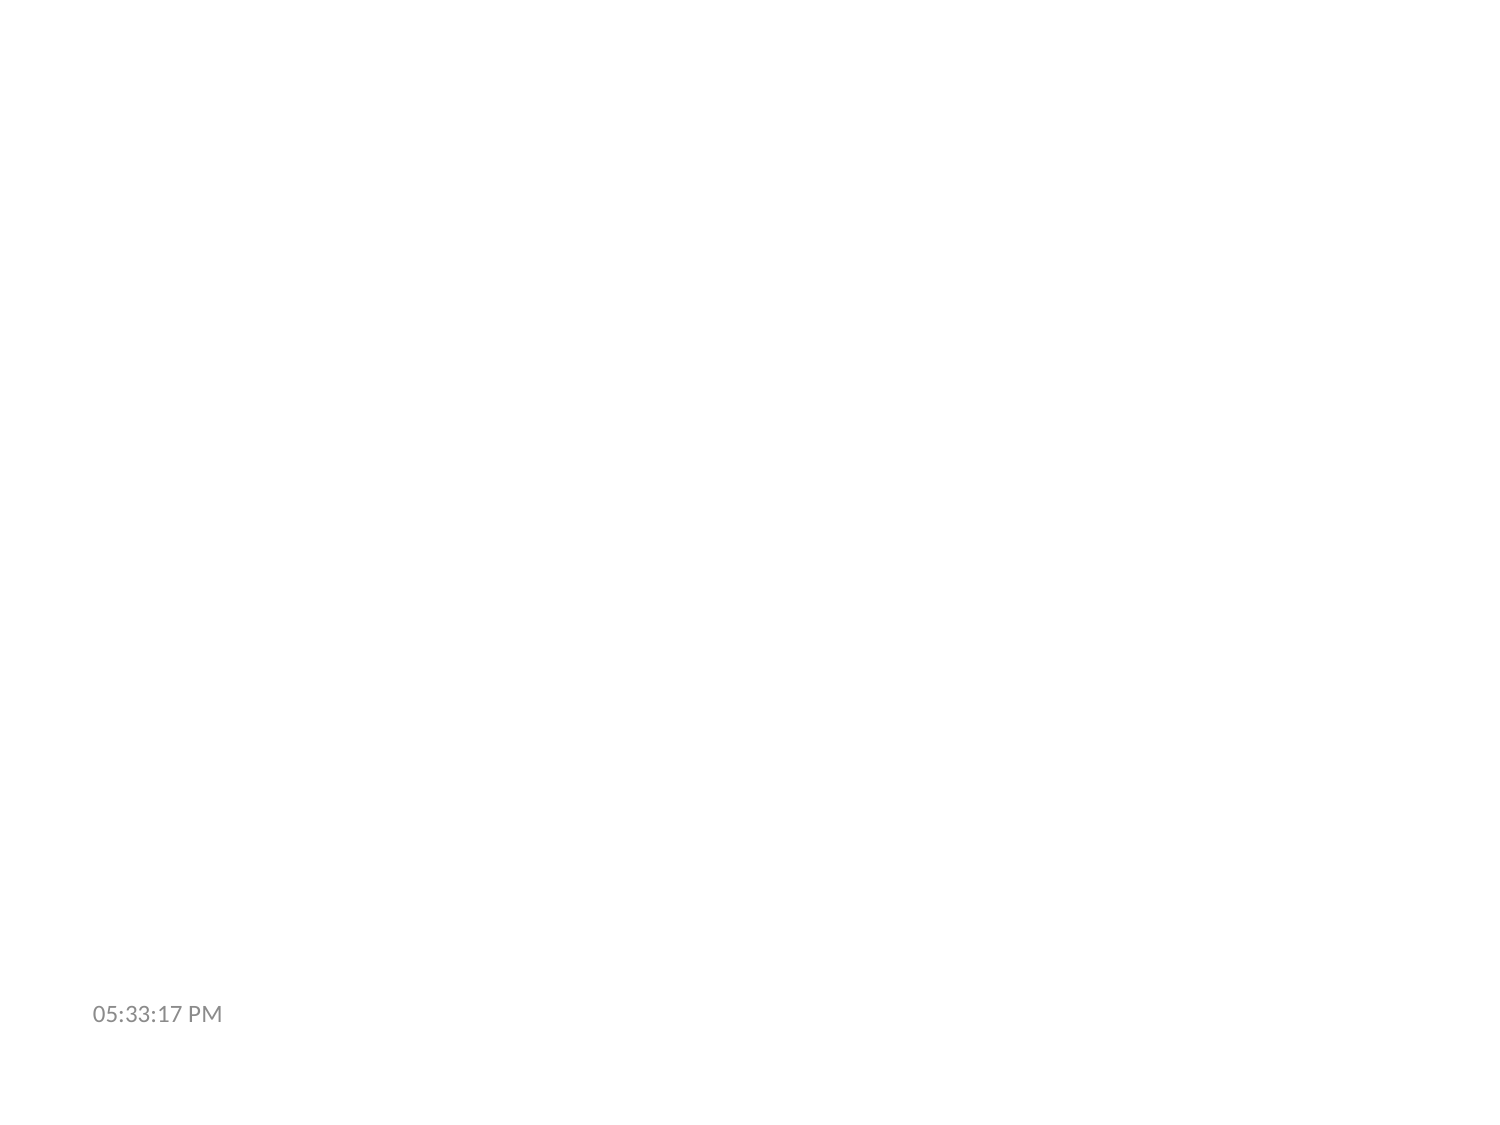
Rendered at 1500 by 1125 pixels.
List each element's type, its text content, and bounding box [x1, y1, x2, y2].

text_box 3:35:09 PM [77, 982, 428, 1043]
